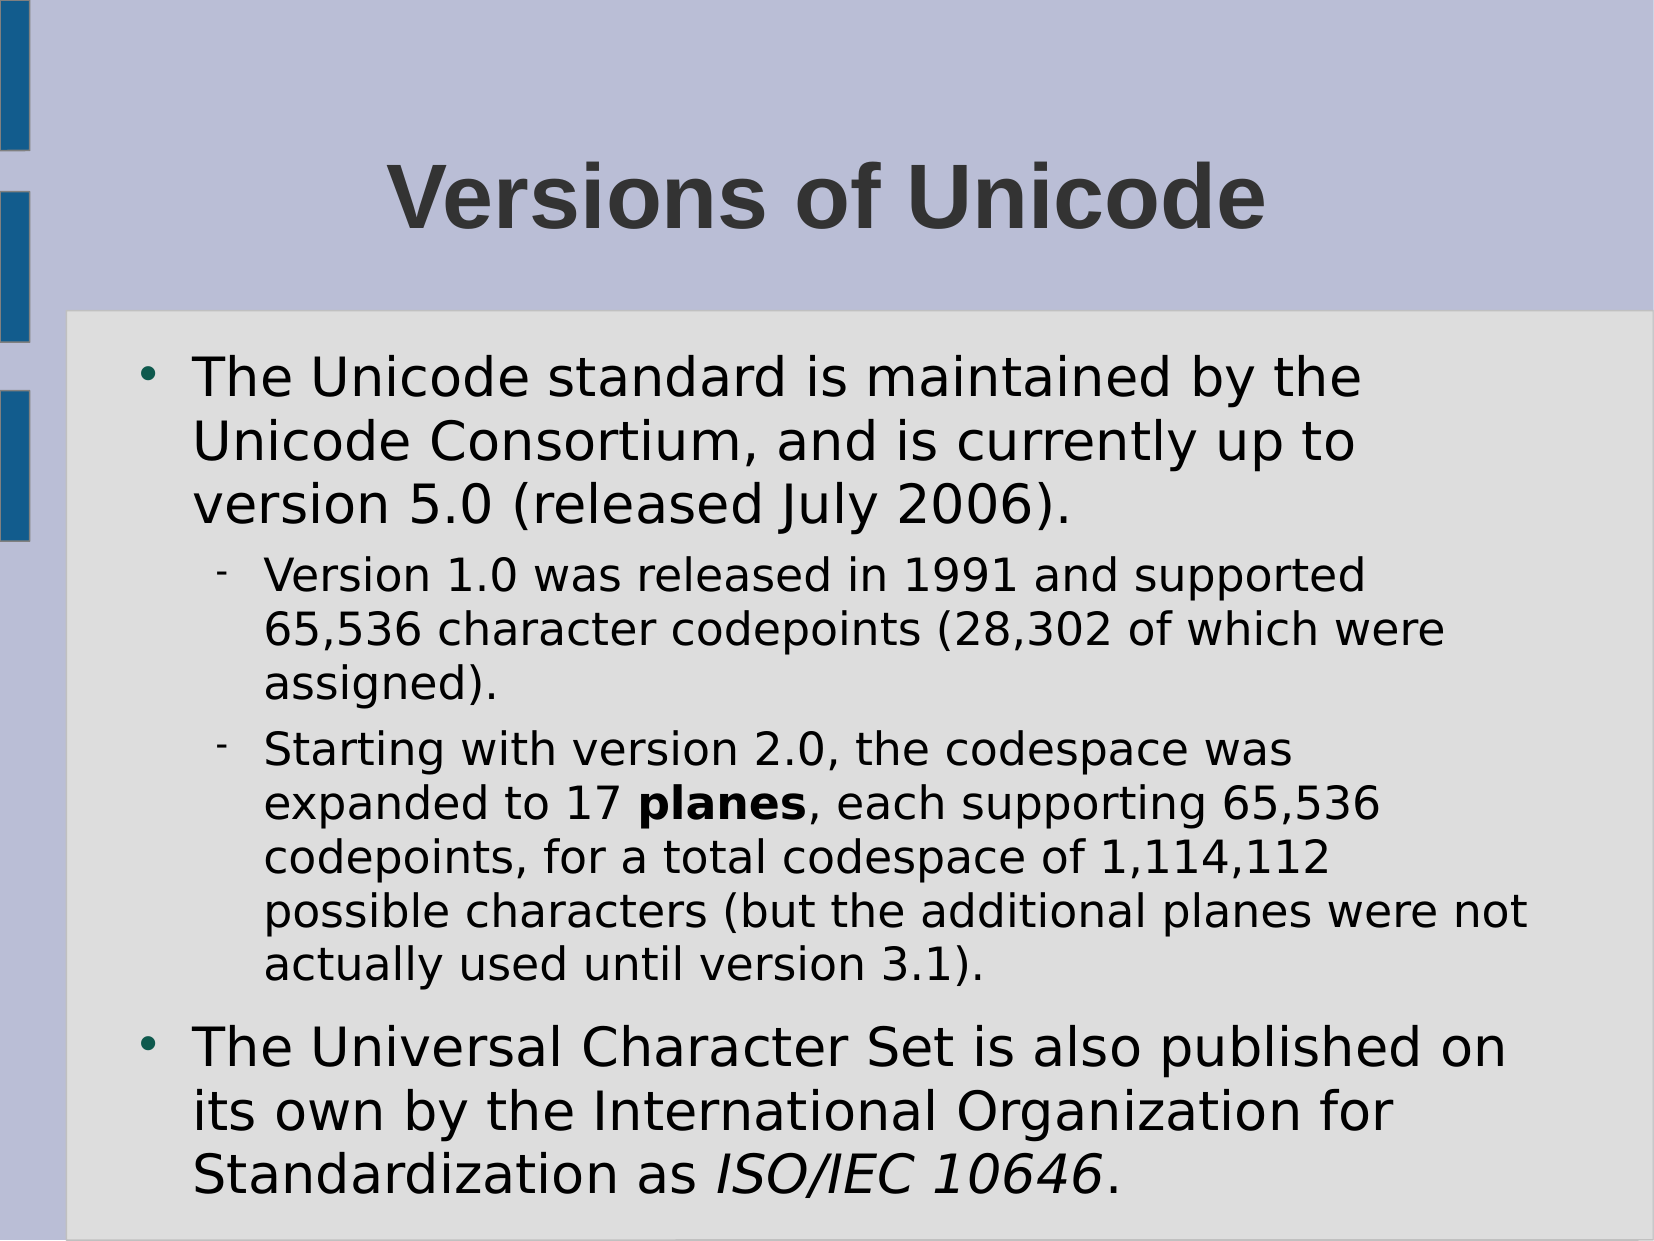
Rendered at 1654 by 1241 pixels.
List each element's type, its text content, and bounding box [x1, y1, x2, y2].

list The Unicode standard is maintained by the Unicode Consortium, and is currently up to version 5.0 (released July 2006). Version 1.0 was released in 1991 and supported 65,536 character codepoints (28,302 of which were assigned). Starting with version 2.0, the codespace was expanded to 17 planes, each supporting 65,536 codepoints, for a total codespace of 1,114,112 possible characters (but the additional planes were not actually used until version 3.1). The Universal Character Set is also published on its own by the International Organization for Standardization as ISO/IEC 10646. [121, 344, 1534, 1197]
title Versions of Unicode [121, 91, 1534, 299]
